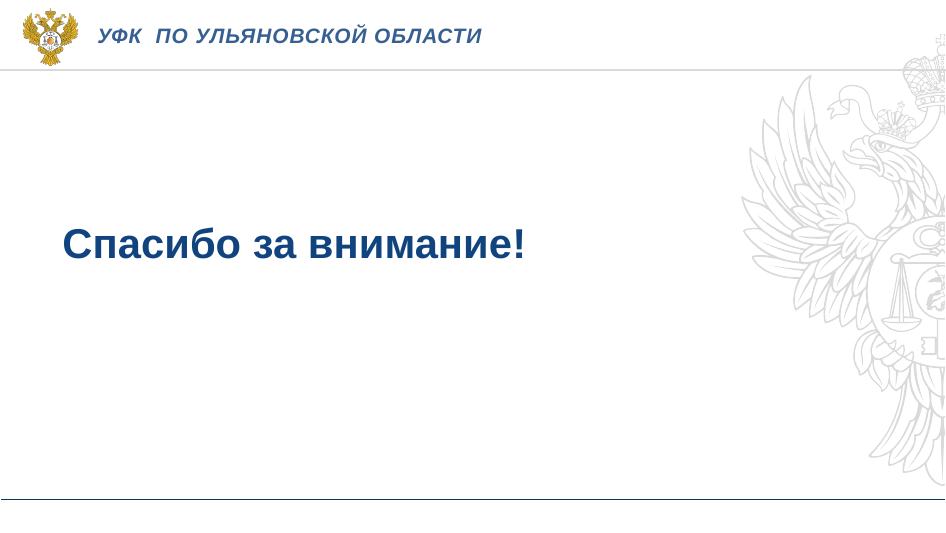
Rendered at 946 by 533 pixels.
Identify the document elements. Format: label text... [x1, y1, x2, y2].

text_box [741, 34, 945, 70]
text_box [870, 491, 944, 532]
text_box [741, 71, 945, 486]
text_box Уфк по ульяновской области [82, 15, 707, 55]
text_box [22, 8, 79, 66]
text_box Спасибо за внимание! [47, 209, 669, 275]
